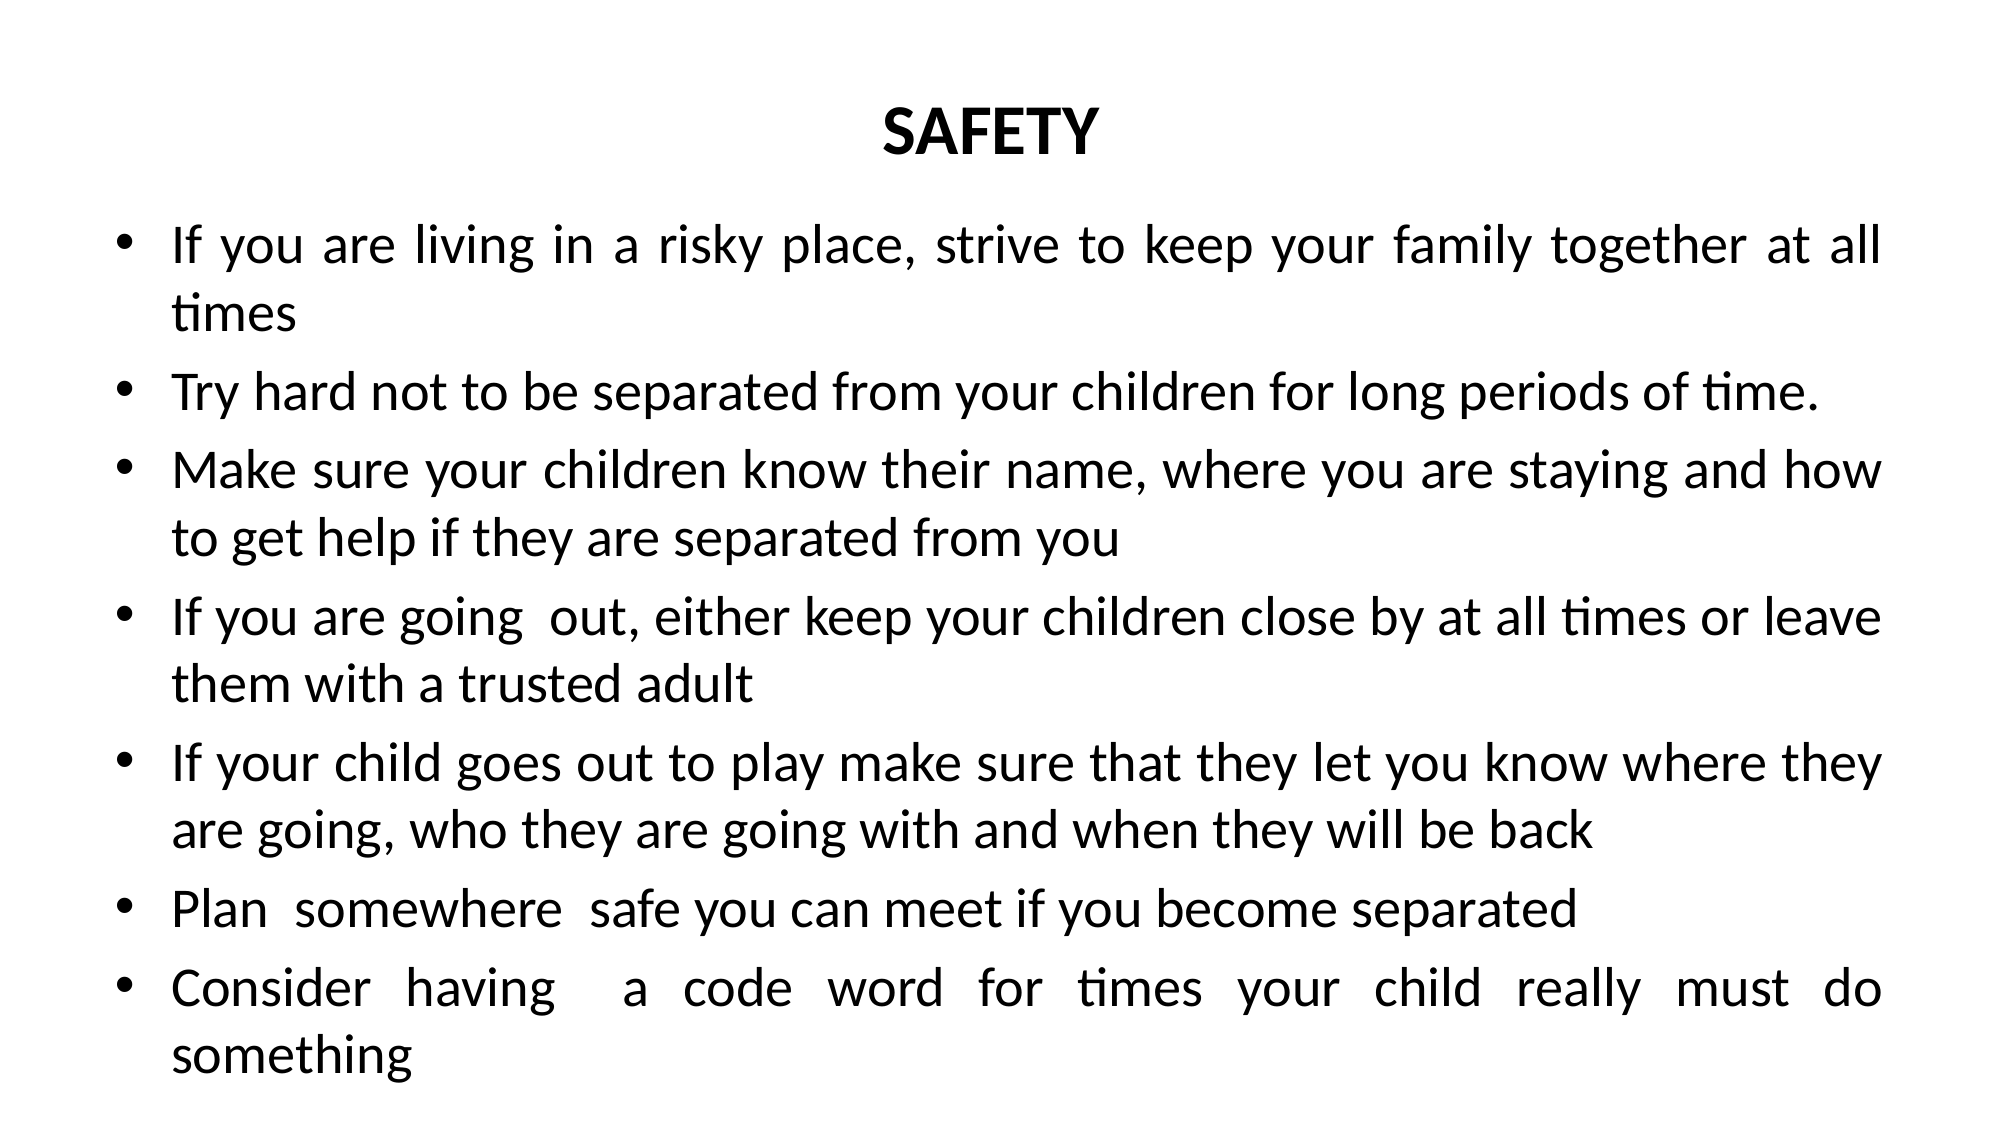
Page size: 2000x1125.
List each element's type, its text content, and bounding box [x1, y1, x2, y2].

title SAFETY [99, 75, 1900, 200]
list If you are living in a risky place, strive to keep your family together at all times Try hard not to be separated from your children for long periods of time. Make sure your children know their name, where you are staying and how to get help if they are separated from you If you are going out, either keep your children close by at all times or leave them with a trusted adult If your child goes out to play make sure that they let you know where they are going, who they are going with and when they will be back Plan somewhere safe you can meet if you become separated Consider having a code word for times your child really must do something [99, 200, 1900, 968]
